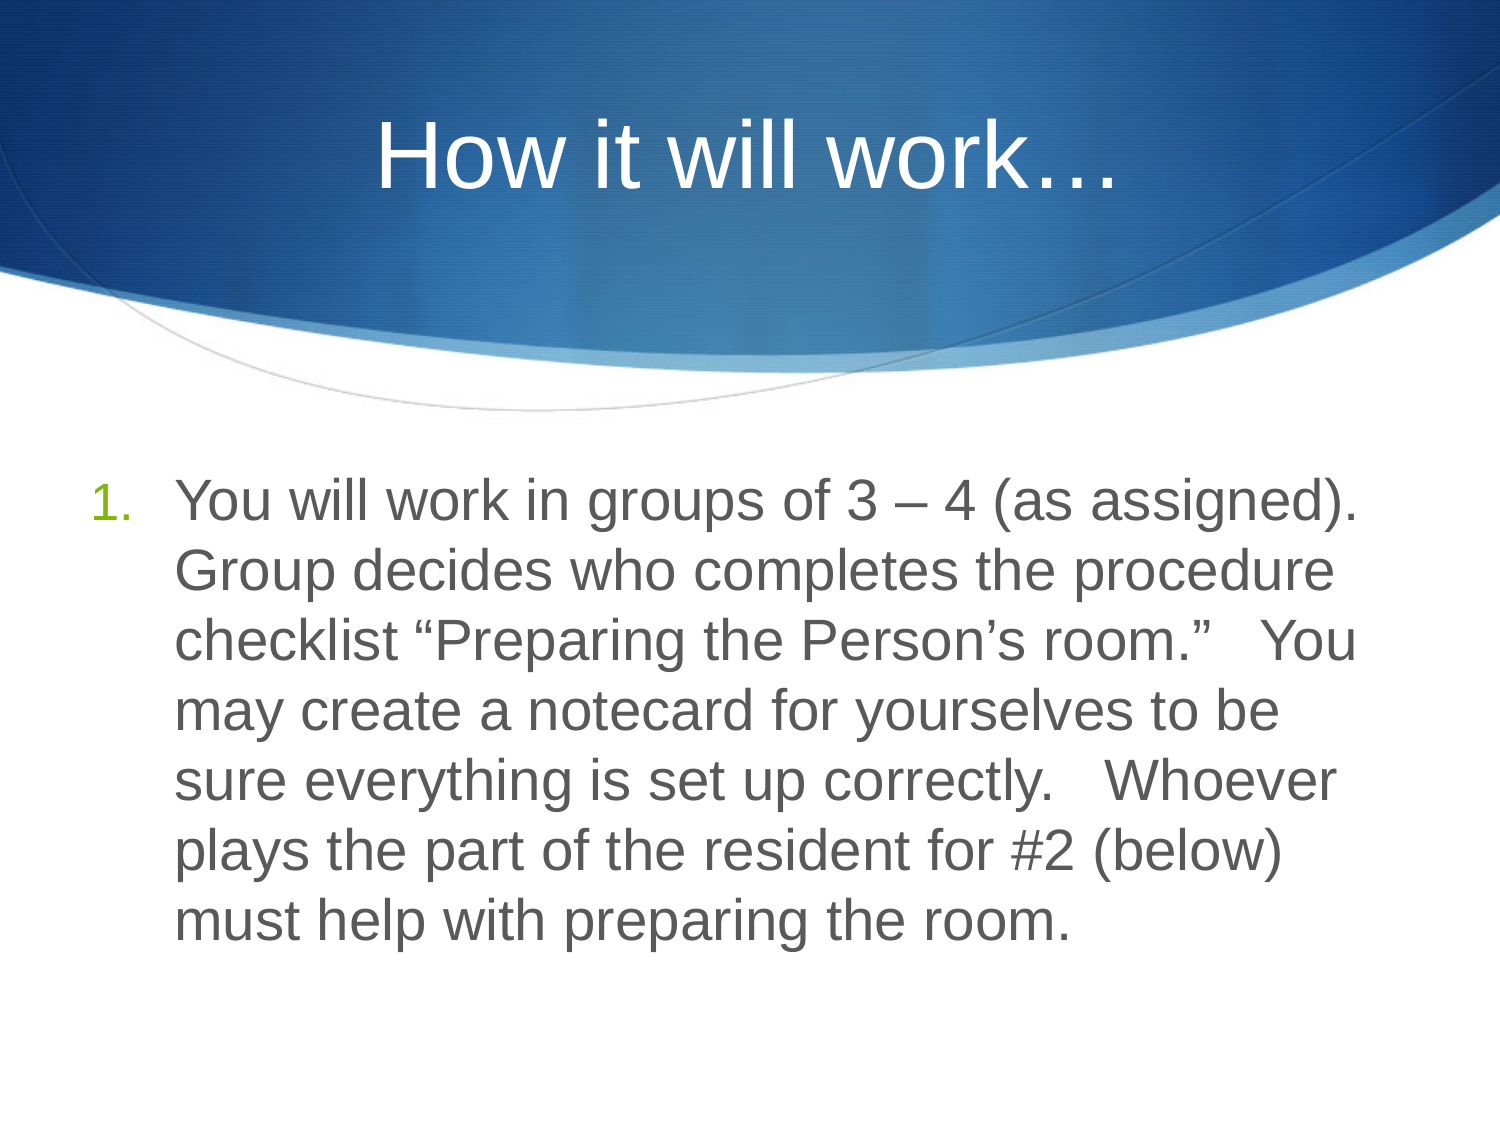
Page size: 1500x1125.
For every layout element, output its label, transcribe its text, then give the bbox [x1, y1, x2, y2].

title How it will work… [75, 56, 1425, 245]
picture [0, 0, 1500, 1125]
list You will work in groups of 3 – 4 (as assigned). Group decides who completes the procedure checklist “Preparing the Person’s room.” You may create a notecard for yourselves to be sure everything is set up correctly. Whoever plays the part of the resident for #2 (below) must help with preparing the room. [75, 454, 1425, 1062]
